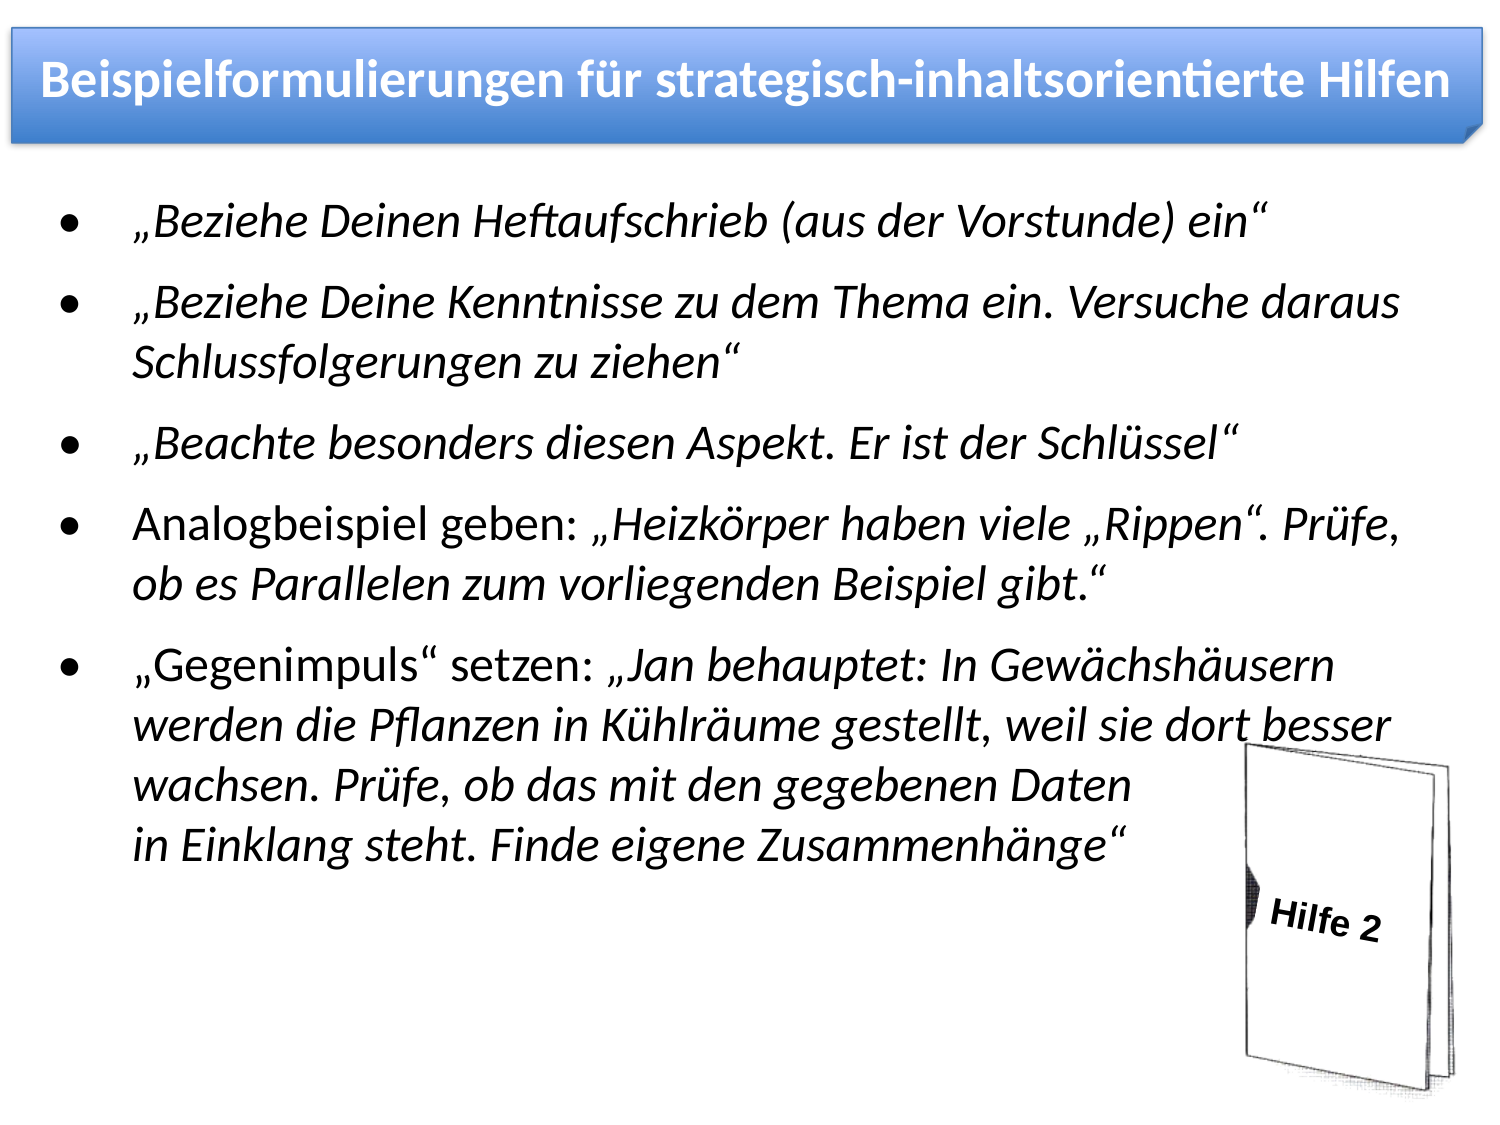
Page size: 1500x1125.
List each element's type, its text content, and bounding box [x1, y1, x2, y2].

text_box • „Beziehe Deinen Heftaufschrieb (aus der Vorstunde) ein“ • „Beziehe Deine Kenntnisse zu dem Thema ein. Versuche daraus Schlussfolgerungen zu ziehen“ • „Beachte besonders diesen Aspekt. Er ist der Schlüssel“ • Analogbeispiel geben: „Heizkörper haben viele „Rippen“. Prüfe, ob es Parallelen zum vorliegenden Beispiel gibt.“ • „Gegenimpuls“ setzen: „Jan behauptet: In Gewächshäusern werden die Pflanzen in Kühlräume gestellt, weil sie dort besser wachsen. Prüfe, ob das mit den gegebenen Daten in Einklang steht. Finde eigene Zusammenhänge“ [42, 180, 1447, 1041]
text_box Beispielformulierungen für strategisch-inhaltsorientierte Hilfen [11, 26, 1483, 144]
picture [1200, 727, 1490, 1108]
